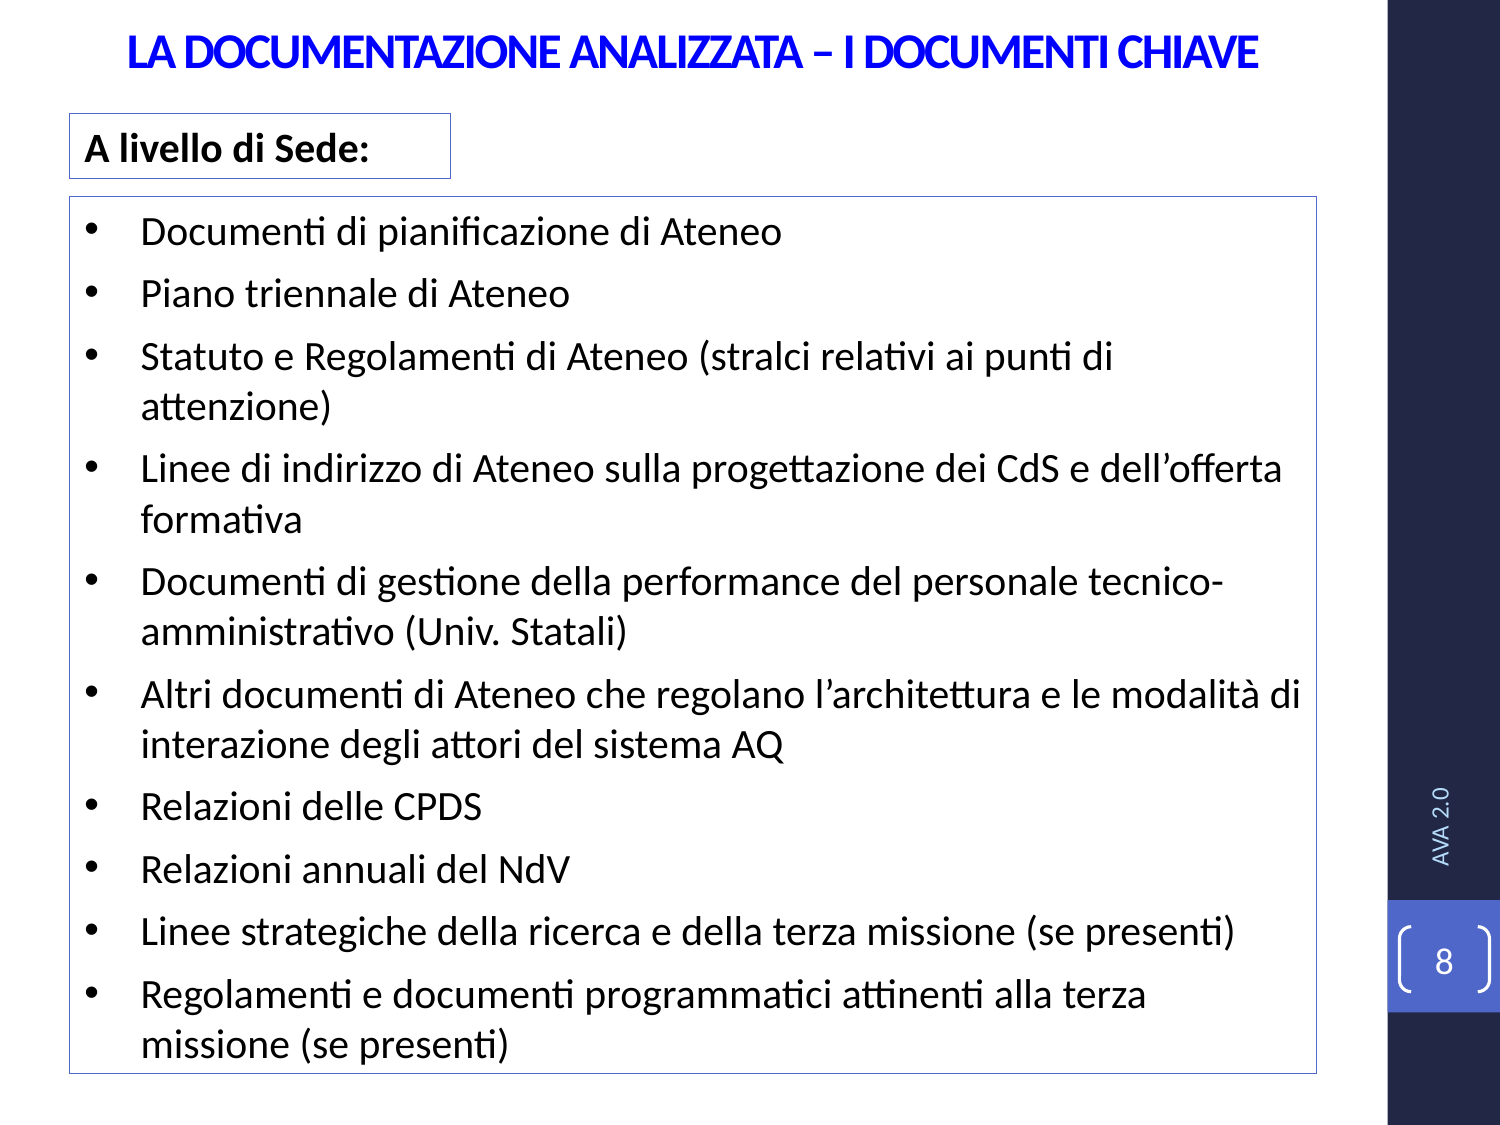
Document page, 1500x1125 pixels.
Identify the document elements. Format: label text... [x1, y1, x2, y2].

text_box A livello di Sede: [69, 113, 451, 179]
text_box Documenti di pianificazione di Ateneo Piano triennale di Ateneo Statuto e Regolamenti di Ateneo (stralci relativi ai punti di attenzione) Linee di indirizzo di Ateneo sulla progettazione dei CdS e dell’offerta formativa Documenti di gestione della performance del personale tecnico-amministrativo (Univ. Statali) Altri documenti di Ateneo che regolano l’architettura e le modalità di interazione degli attori del sistema AQ Relazioni delle CPDS Relazioni annuali del NdV Linee strategiche della ricerca e della terza missione (se presenti) Regolamenti e documenti programmatici attinenti alla terza missione (se presenti) [69, 196, 1317, 1074]
footer AVA 2.0 [1408, 361, 1469, 882]
title LA DOCUMENTAZIONE ANALIZZATA – I DOCUMENTI CHIAVE [25, 7, 1361, 90]
slide_number 8 [1397, 925, 1492, 994]
